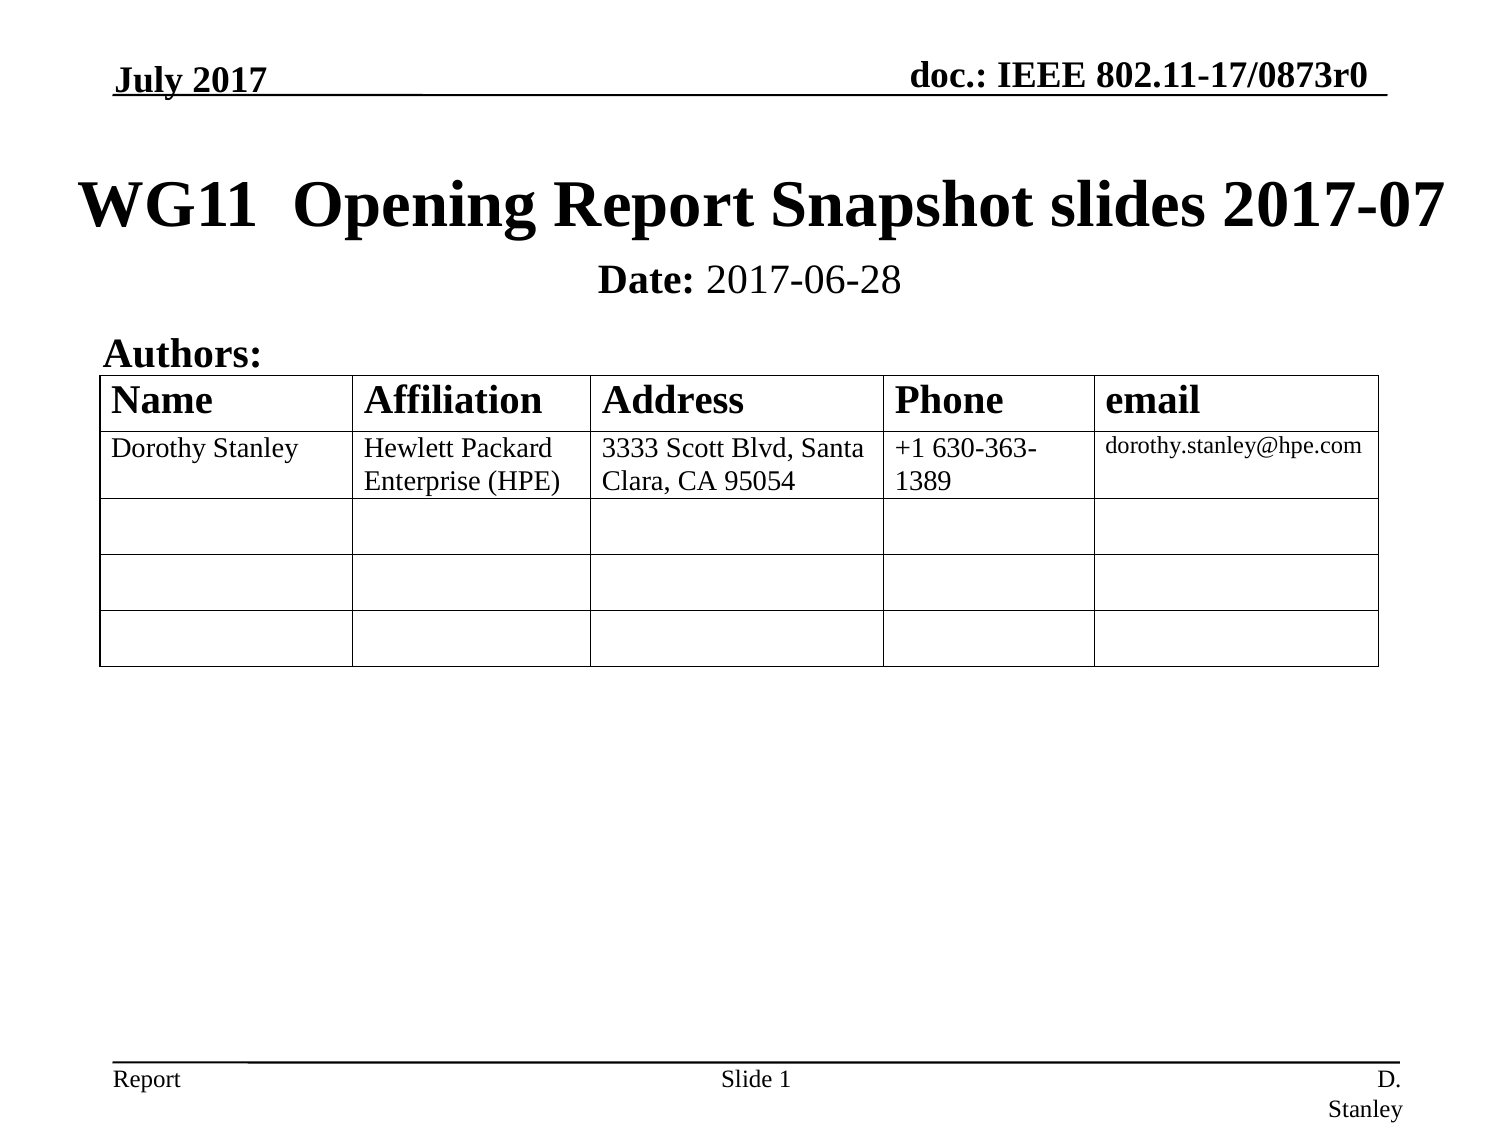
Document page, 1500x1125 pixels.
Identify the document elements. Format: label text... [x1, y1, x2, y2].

footer D. Stanley, HP Enterprise [1325, 1062, 1402, 1093]
slide_number Slide 1 [712, 1062, 800, 1093]
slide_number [114, 54, 335, 100]
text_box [84, 374, 1409, 782]
list Date: 2017-06-28 [112, 249, 1388, 313]
text_box Authors: [87, 318, 325, 373]
title WG11 Opening Report Snapshot slides 2017-07 [24, 112, 1500, 288]
